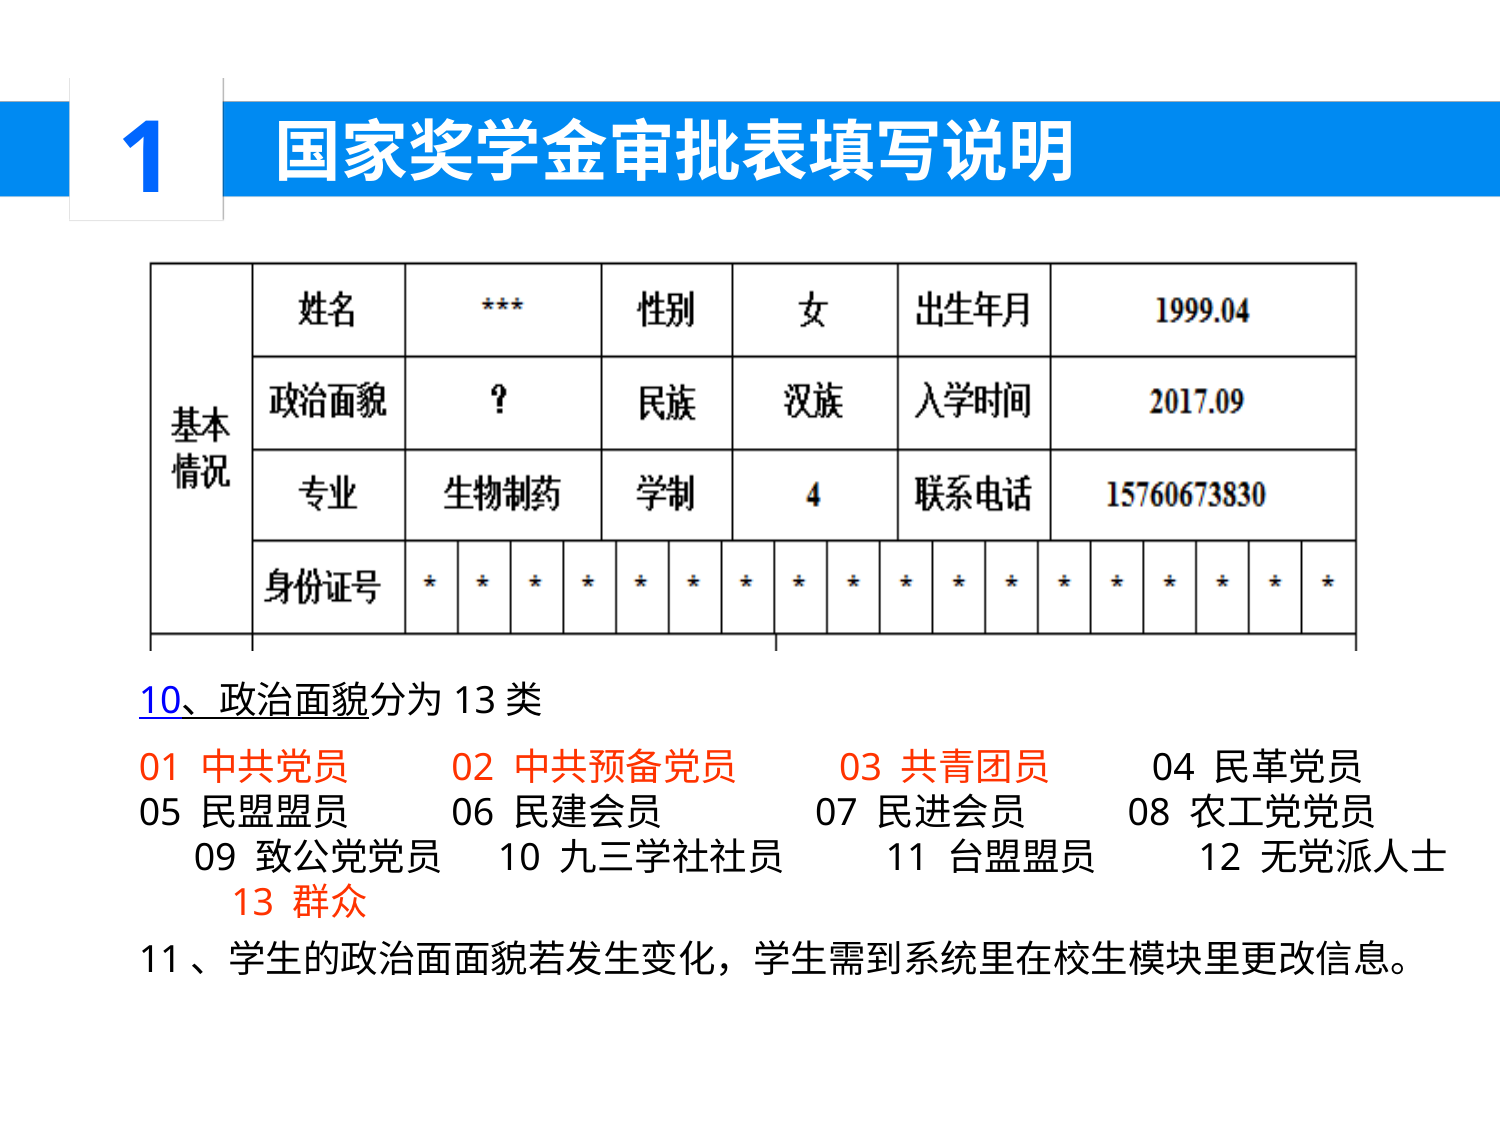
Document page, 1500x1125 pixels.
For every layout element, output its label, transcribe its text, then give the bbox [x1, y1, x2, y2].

text_box 国家奖学金审批表填写说明 [0, 101, 69, 197]
text_box 国家奖学金审批表填写说明 [225, 101, 1500, 197]
picture [112, 243, 1381, 651]
text_box 10、政治面貌分为13类 01 中共党员 02 中共预备党员 03 共青团员 04 民革党员 05 民盟盟员 06 民建会员 07 民进会员 08 农工党党员 09 致公党党员 10 九三学社社员 11 台盟盟员 12 无党派人士 13 群众 11、学生的政治面面貌若发生变化，学生需到系统里在校生模块里更改信息。 [123, 668, 1471, 988]
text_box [69, 78, 223, 221]
